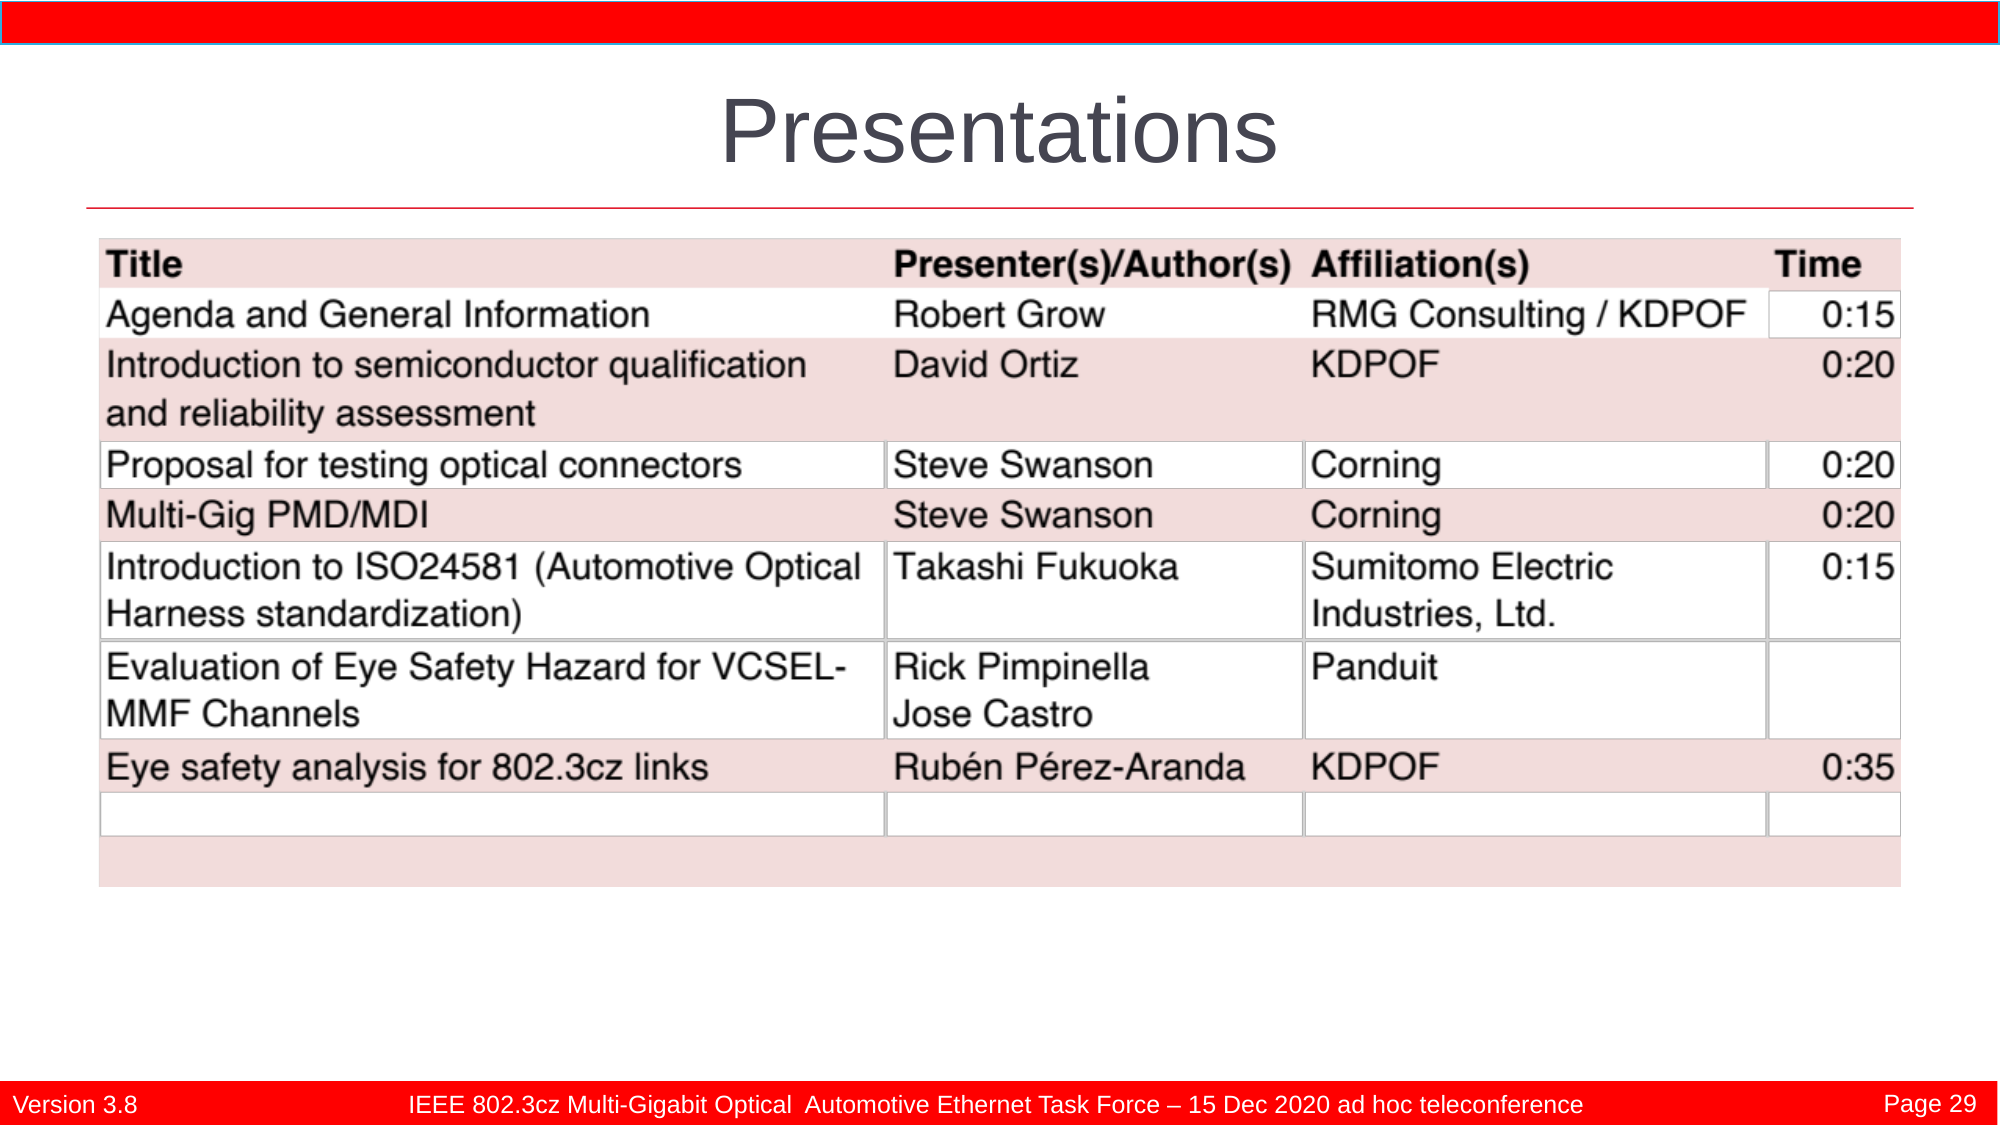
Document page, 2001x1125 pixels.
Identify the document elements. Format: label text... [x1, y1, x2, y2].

title Presentations [99, 66, 1901, 197]
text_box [98, 238, 1902, 887]
